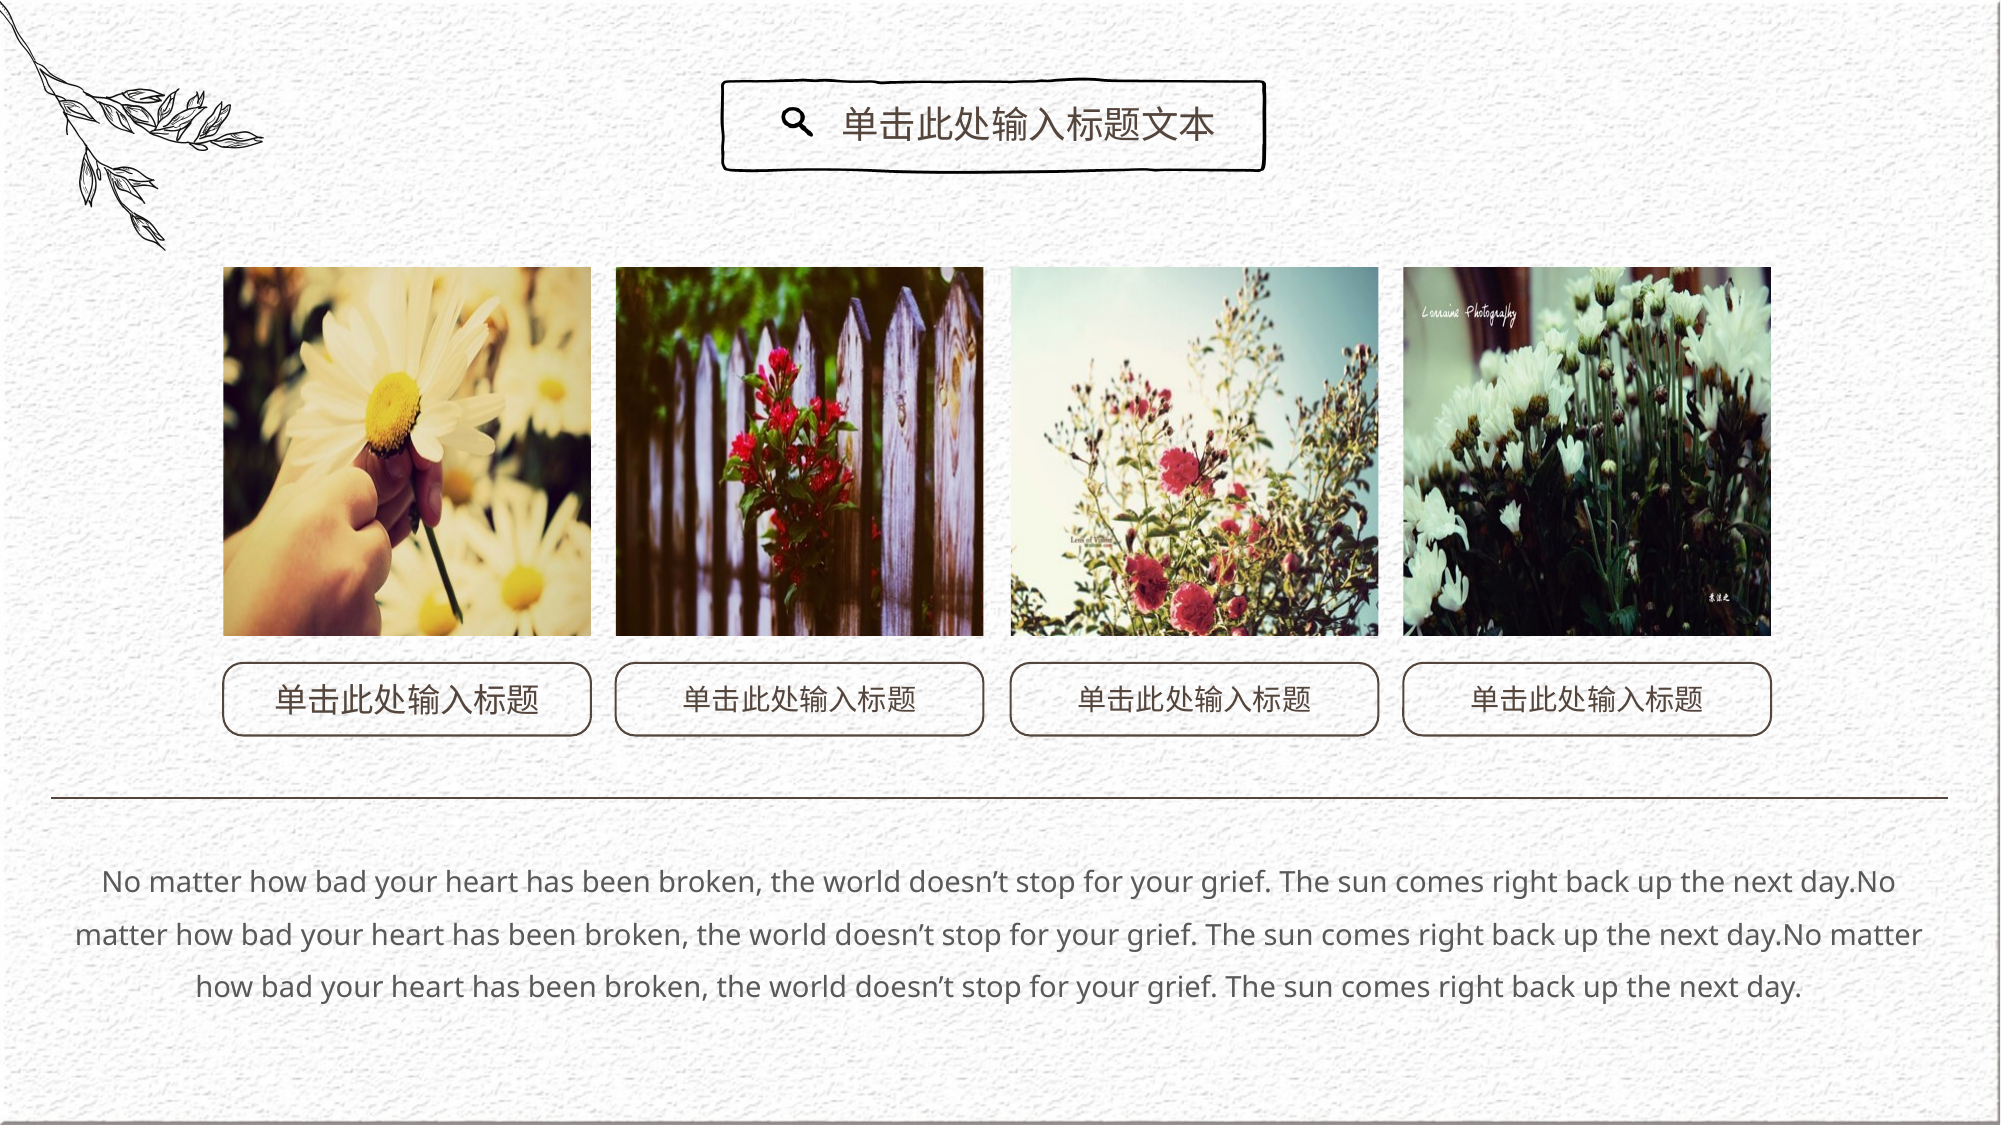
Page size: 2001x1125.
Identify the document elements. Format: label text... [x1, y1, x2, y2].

text_box 单击此处输入标题 [222, 661, 592, 737]
text_box 单击此处输入标题 [1402, 661, 1773, 737]
picture [0, 0, 2001, 1125]
text_box [1402, 267, 1772, 636]
text_box 单击此处输入标题 [1009, 661, 1380, 737]
text_box [222, 267, 592, 636]
text_box No matter how bad your heart has been broken, the world doesn’t stop for your grief. The sun comes right back up the next day.No matter how bad your heart has been broken, the world doesn’t stop for your grief. The sun comes right back up the next day.No matter how bad your heart has been broken, the world doesn’t stop for your grief. The sun comes right back up the next day. [50, 838, 1949, 1011]
text_box 单击此处输入标题 [614, 661, 985, 737]
text_box [1010, 267, 1379, 636]
text_box [615, 267, 984, 636]
